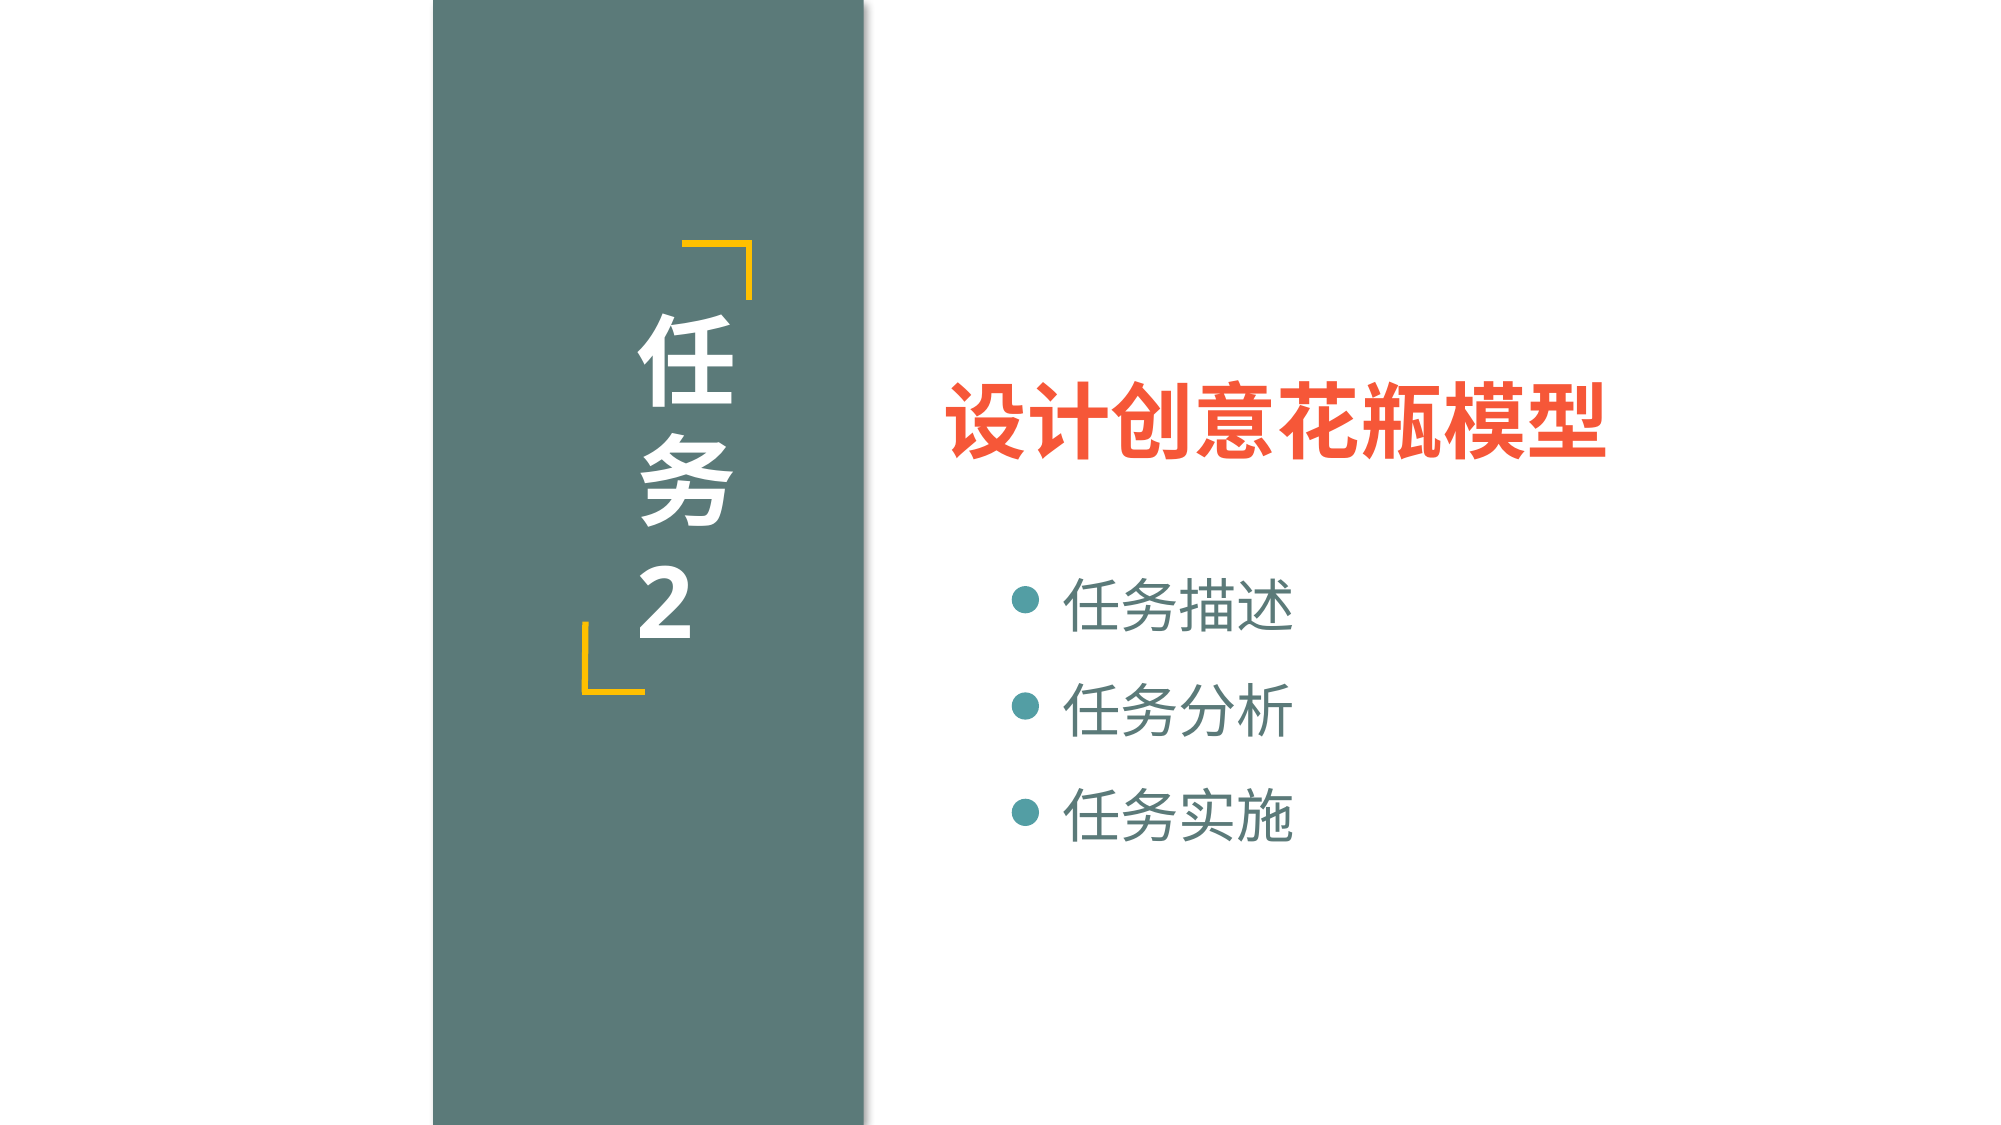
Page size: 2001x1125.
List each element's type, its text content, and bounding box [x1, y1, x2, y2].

text_box [432, 0, 865, 1125]
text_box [581, 240, 752, 693]
text_box 设计创意花瓶模型 [929, 361, 1633, 477]
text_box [1011, 527, 1778, 848]
